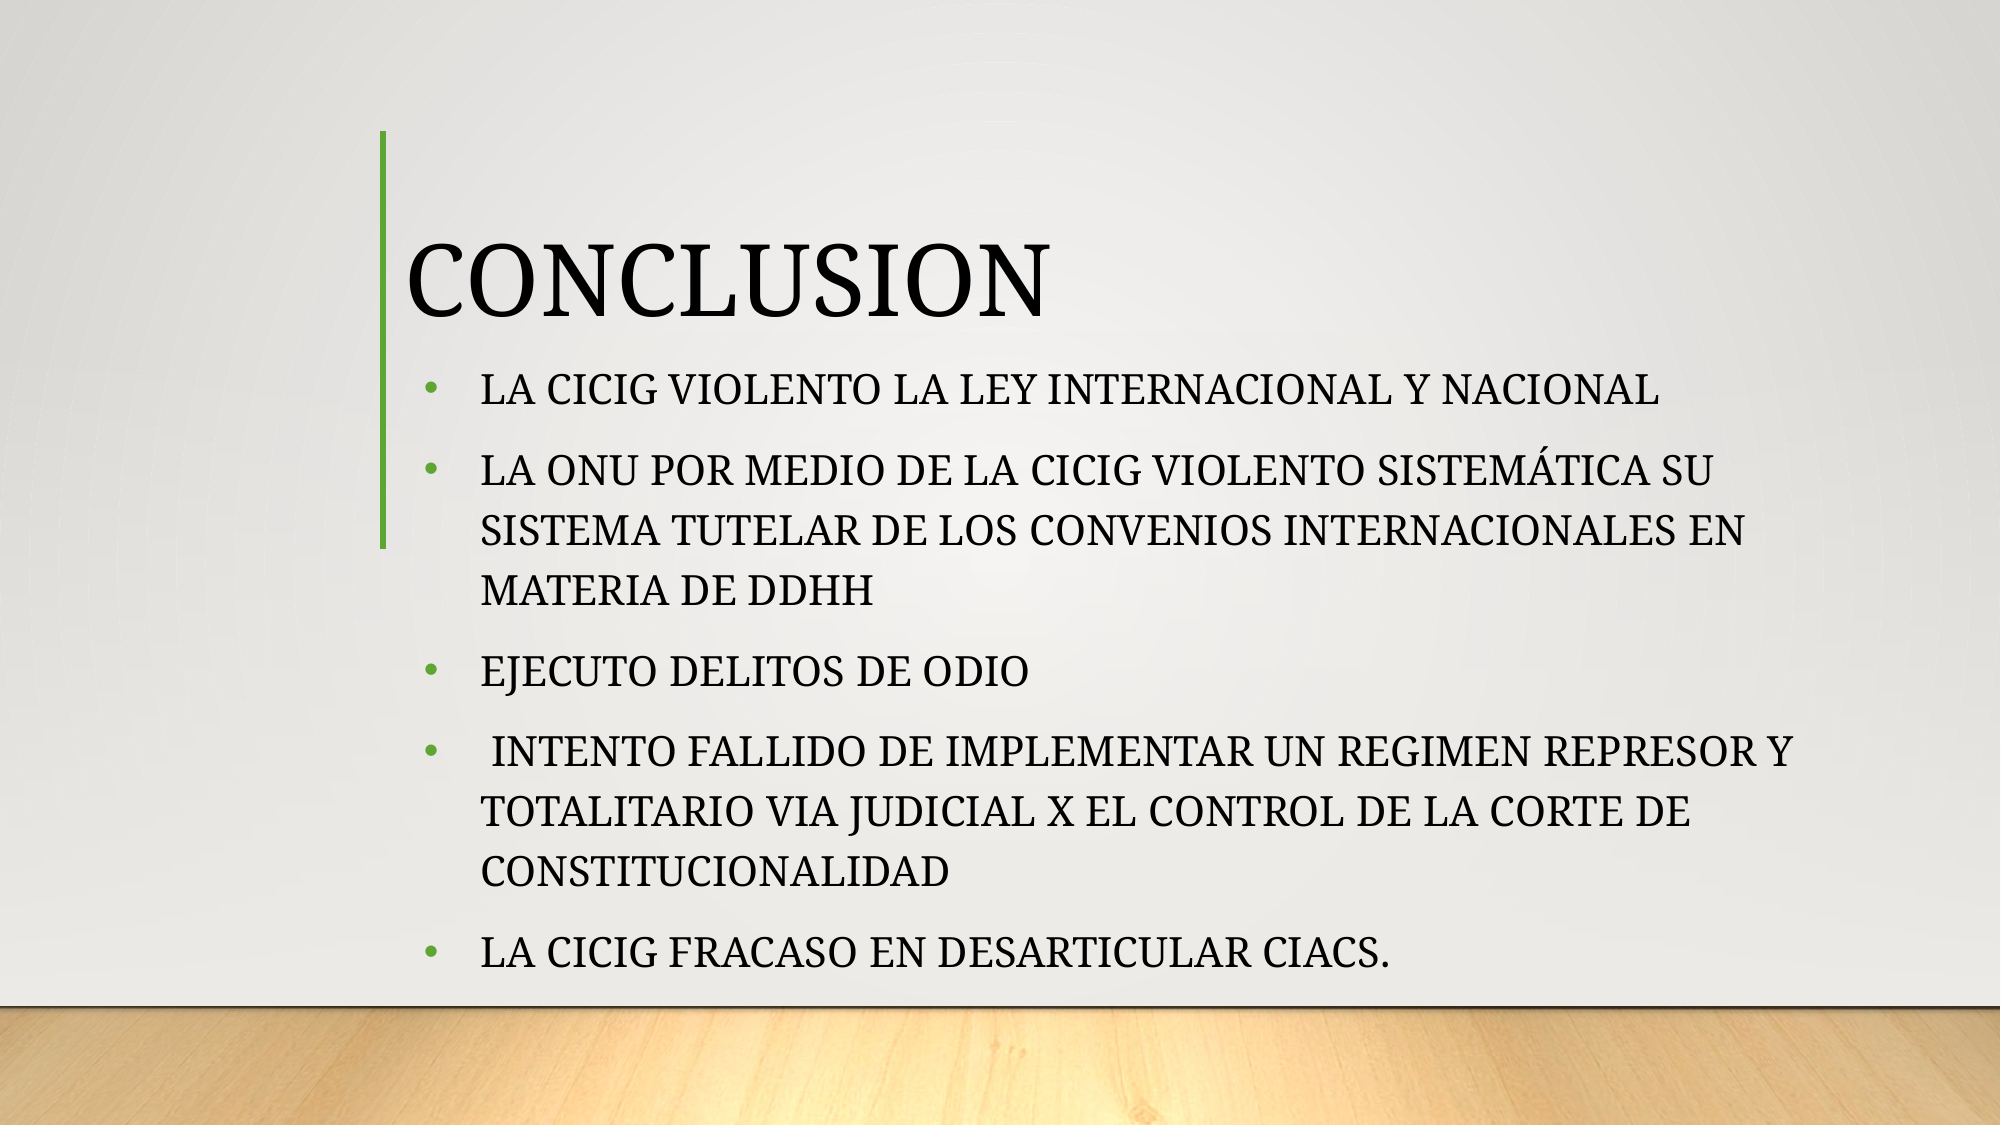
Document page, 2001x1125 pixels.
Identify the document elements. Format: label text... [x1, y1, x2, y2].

subtitle La cicig violento la ley internacional y nacional La onu por medio de la cicig Violento sistemática su sistema tutelar de los convenios internacionales en materia de ddhh ejecuto delitos de odio Intento fallido DE implementar un REGIMEN rEPRESOR Y totalitario via judicial X EL CONTROL DE LA CORTE DE CONSTITUCIONALIDAD LA CICIG Fracaso en desarticular ciacs. [408, 337, 1814, 740]
title CONCLUSION [389, 0, 1794, 338]
picture [0, 1006, 2000, 1125]
